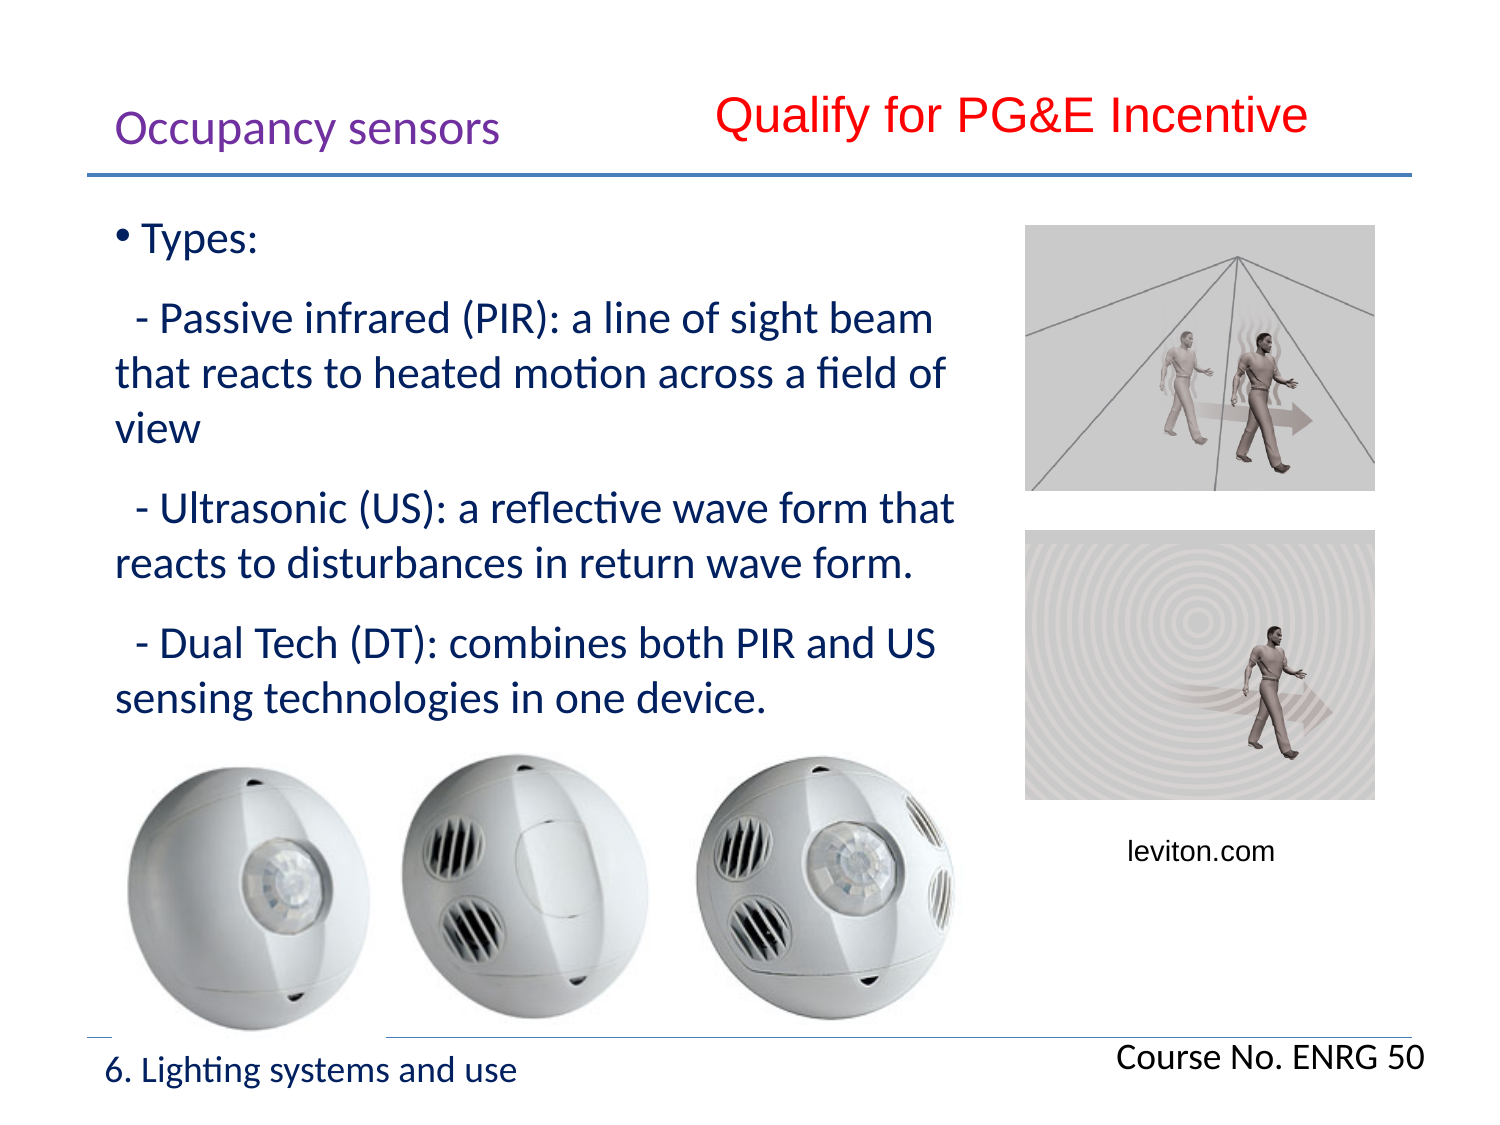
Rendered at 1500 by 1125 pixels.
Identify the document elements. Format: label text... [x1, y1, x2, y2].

text_box Occupancy sensors [99, 86, 838, 162]
picture [1024, 530, 1376, 801]
text_box 6. Lighting systems and use [89, 1045, 534, 1098]
picture [1024, 224, 1376, 492]
picture [688, 751, 963, 1026]
text_box Types: - Passive infrared (PIR): a line of sight beam that reacts to heated motion across a field of view - Ultrasonic (US): a reflective wave form that reacts to disturbances in return wave form. - Dual Tech (DT): combines both PIR and US sensing technologies in one device. [99, 199, 1025, 730]
text_box Qualify for PG&E Incentive [699, 74, 1400, 150]
text_box leviton.com [1112, 824, 1291, 875]
picture [112, 751, 662, 1038]
text_box Course No. ENRG 50 [1101, 1024, 1441, 1085]
